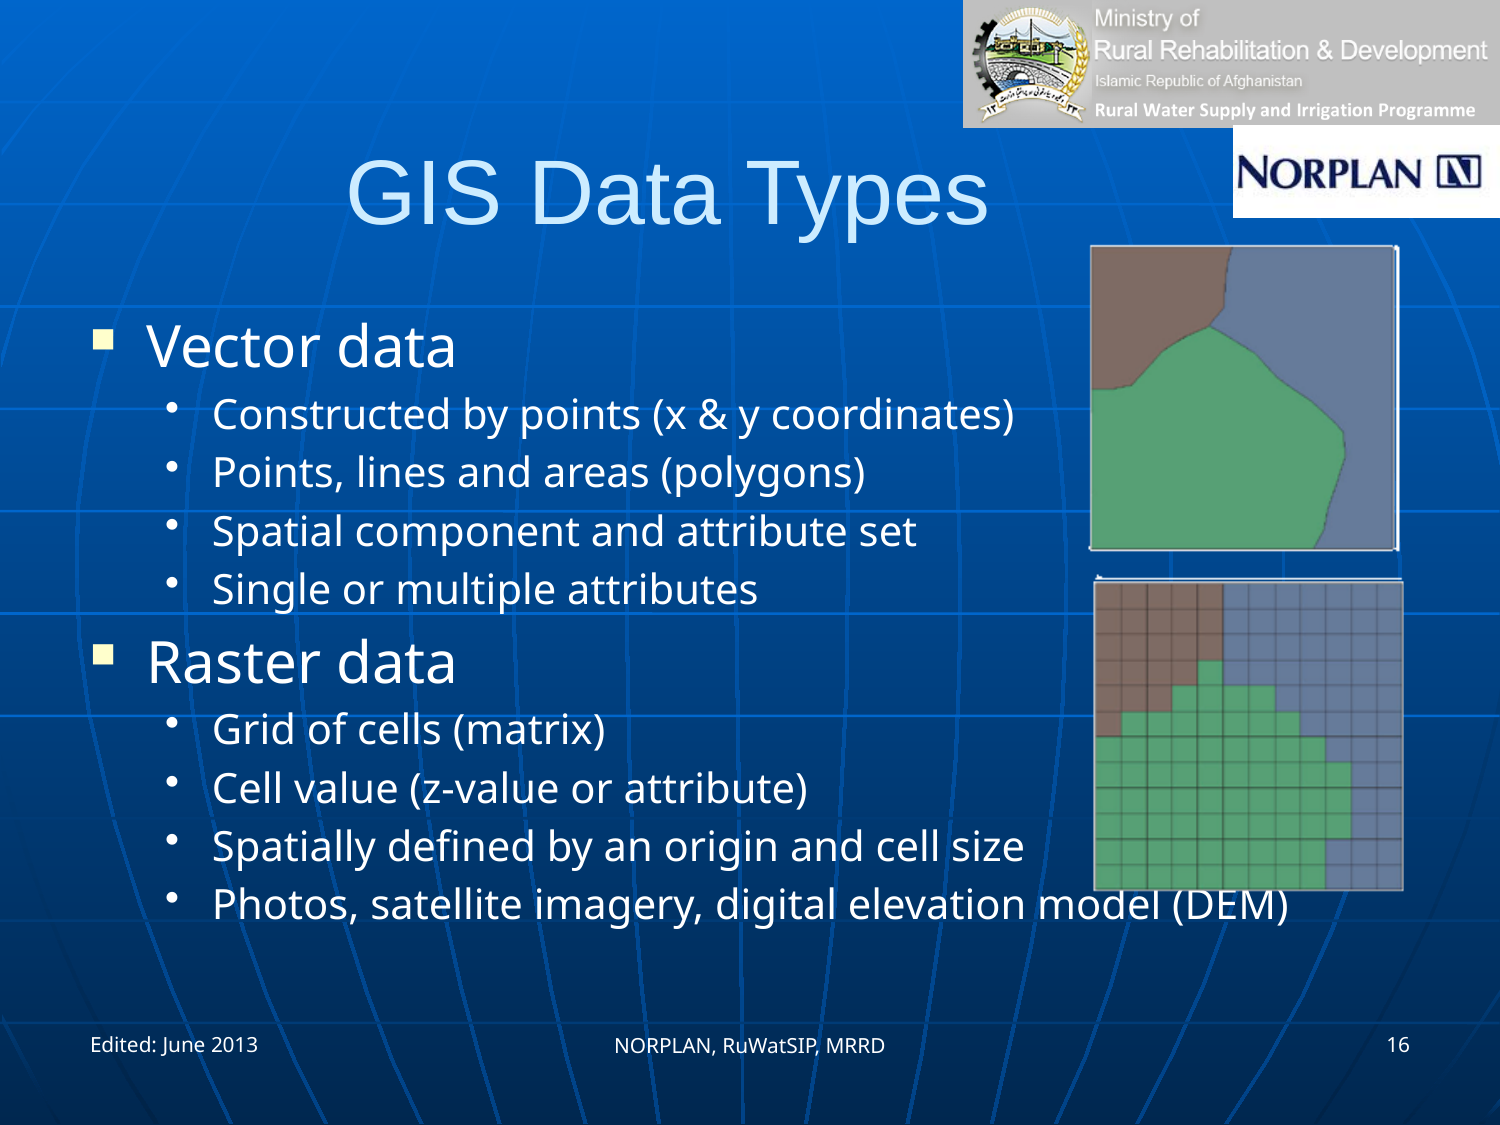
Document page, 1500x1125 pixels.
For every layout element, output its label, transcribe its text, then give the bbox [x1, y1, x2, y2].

list Vector data Constructed by points (x & y coordinates) Points, lines and areas (polygons) Spatial component and attribute set Single or multiple attributes Raster data Grid of cells (matrix) Cell value (z-value or attribute) Spatially defined by an origin and cell size Photos, satellite imagery, digital elevation model (DEM) [74, 301, 1426, 1006]
picture [1066, 232, 1421, 906]
picture [963, 0, 1500, 218]
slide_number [74, 1023, 426, 1100]
slide_number 16 [1074, 1023, 1426, 1100]
title GIS Data Types [74, 93, 1262, 282]
footer NORPLAN, RuWatSIP, MRRD [512, 1024, 988, 1101]
